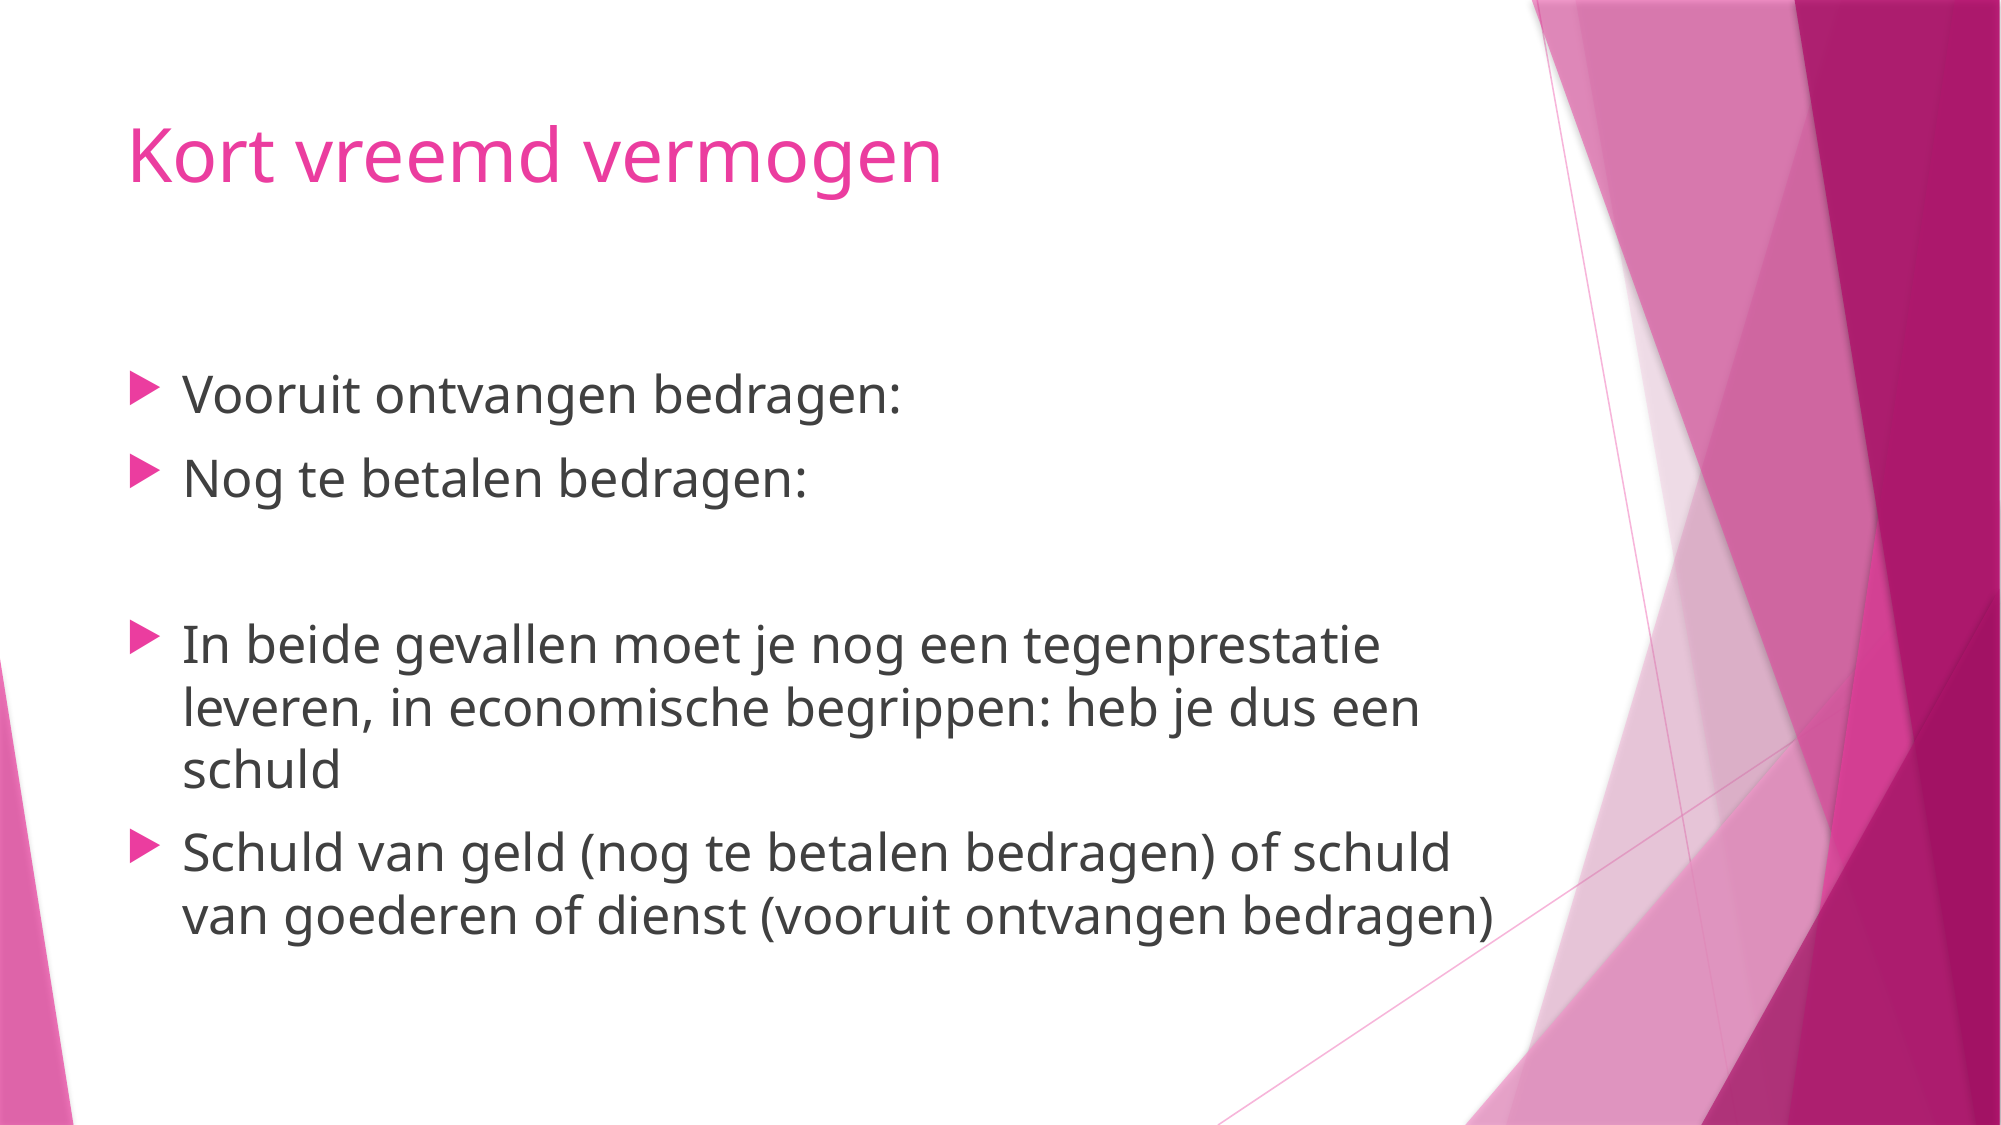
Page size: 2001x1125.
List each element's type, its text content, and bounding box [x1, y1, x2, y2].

list Vooruit ontvangen bedragen: Nog te betalen bedragen: In beide gevallen moet je nog een tegenprestatie leveren, in economische begrippen: heb je dus een schuld Schuld van geld (nog te betalen bedragen) of schuld van goederen of dienst (vooruit ontvangen bedragen) [111, 354, 1522, 992]
title Kort vreemd vermogen [111, 99, 1522, 317]
